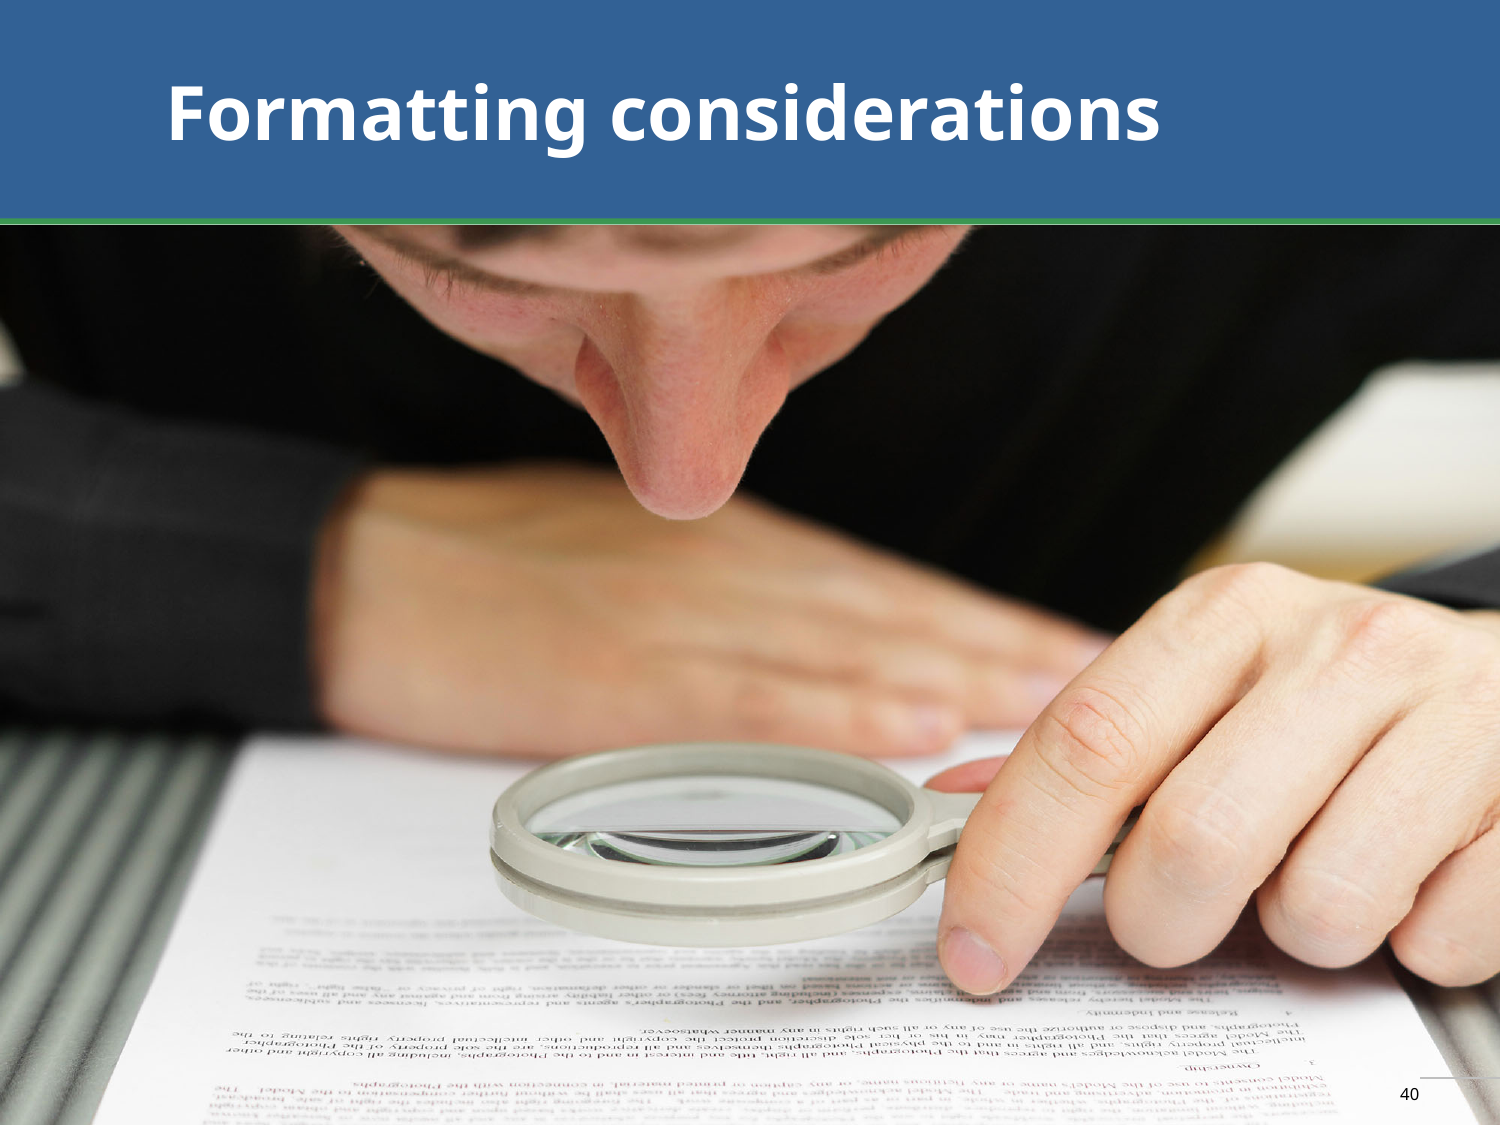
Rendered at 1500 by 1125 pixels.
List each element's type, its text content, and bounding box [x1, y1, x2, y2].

title Formatting considerations [150, 0, 1350, 221]
picture [0, 0, 1500, 1125]
